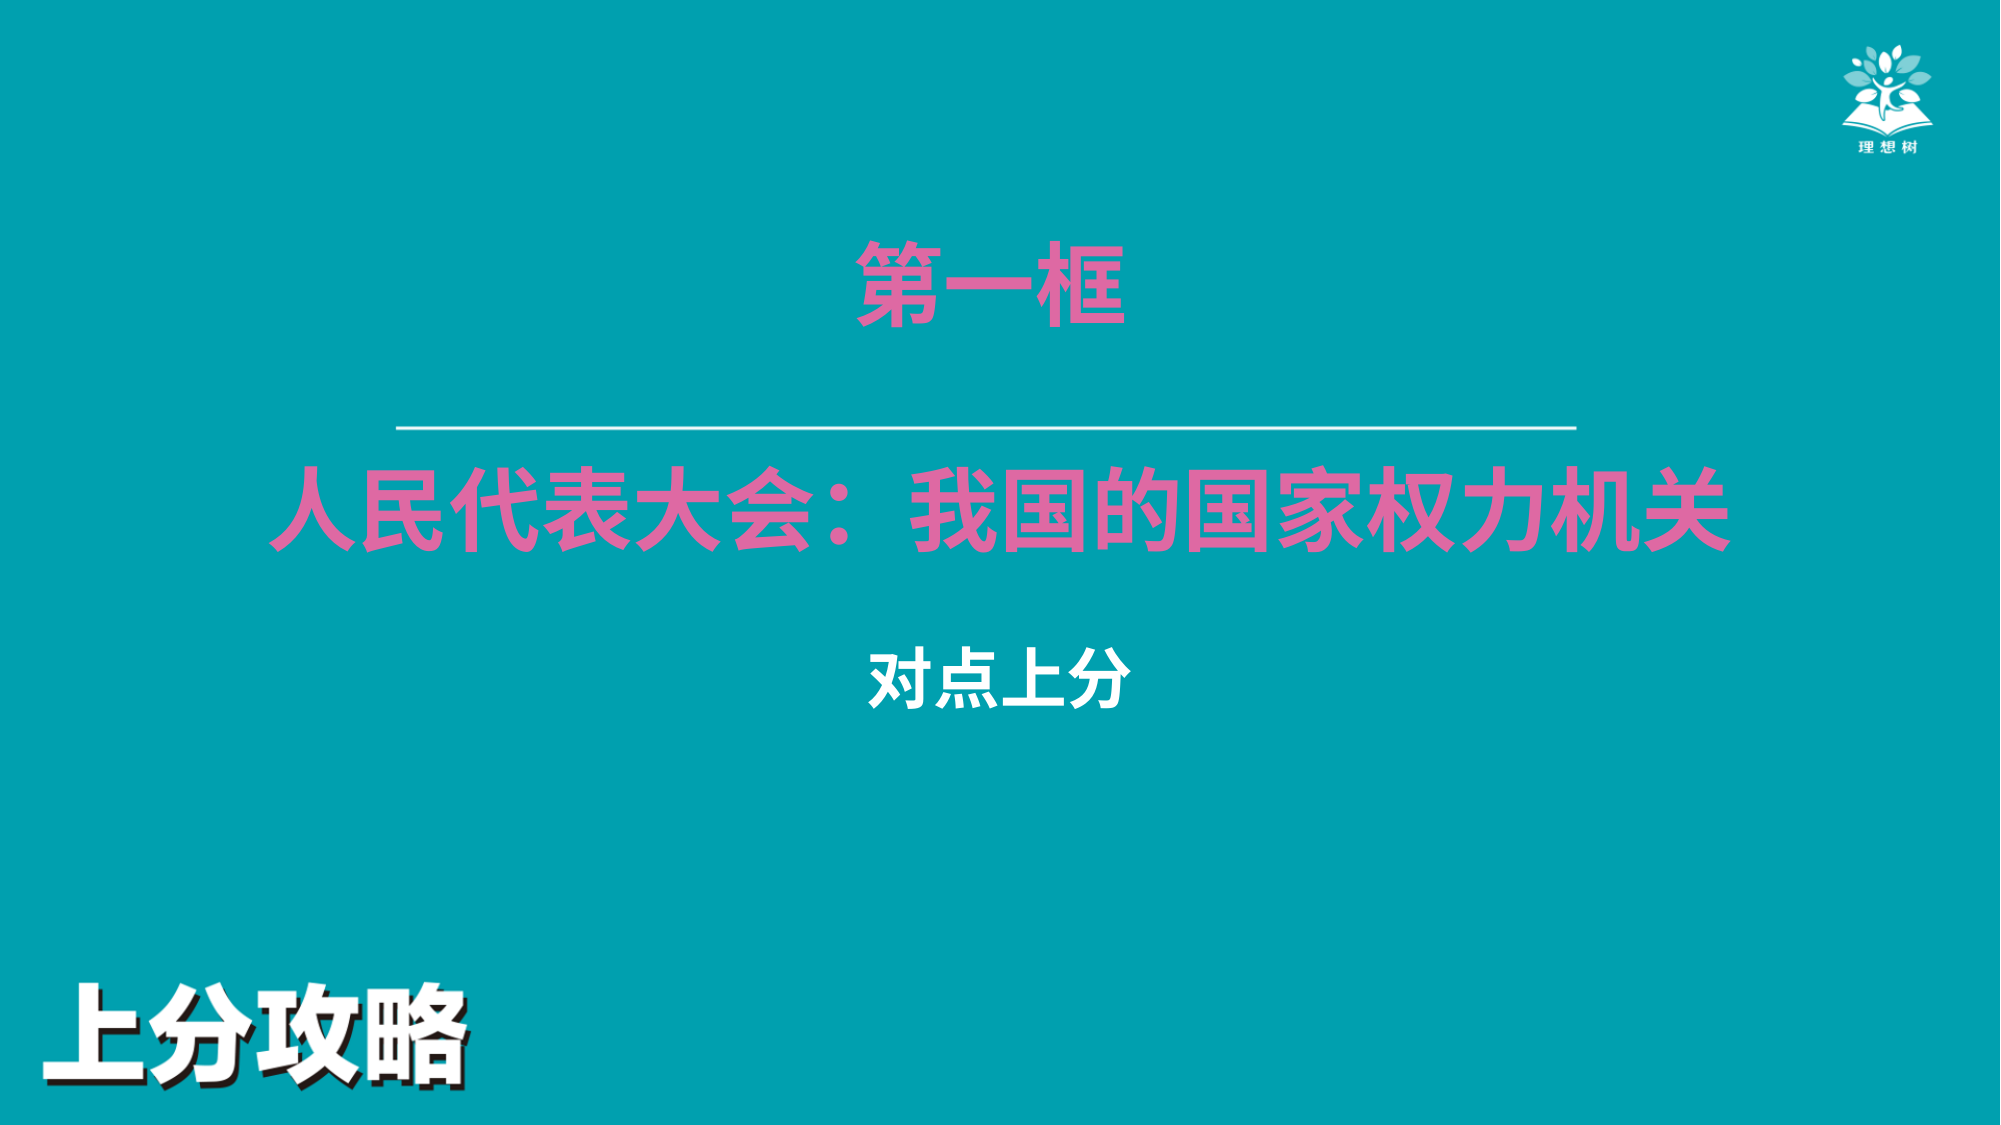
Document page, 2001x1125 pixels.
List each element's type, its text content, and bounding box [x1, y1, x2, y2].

text_box 第一框 人民代表大会：我国的国家权力机关 [158, 295, 1843, 494]
text_box 对点上分 [0, 621, 2000, 729]
picture [0, 0, 2000, 621]
picture [0, 729, 2000, 1125]
